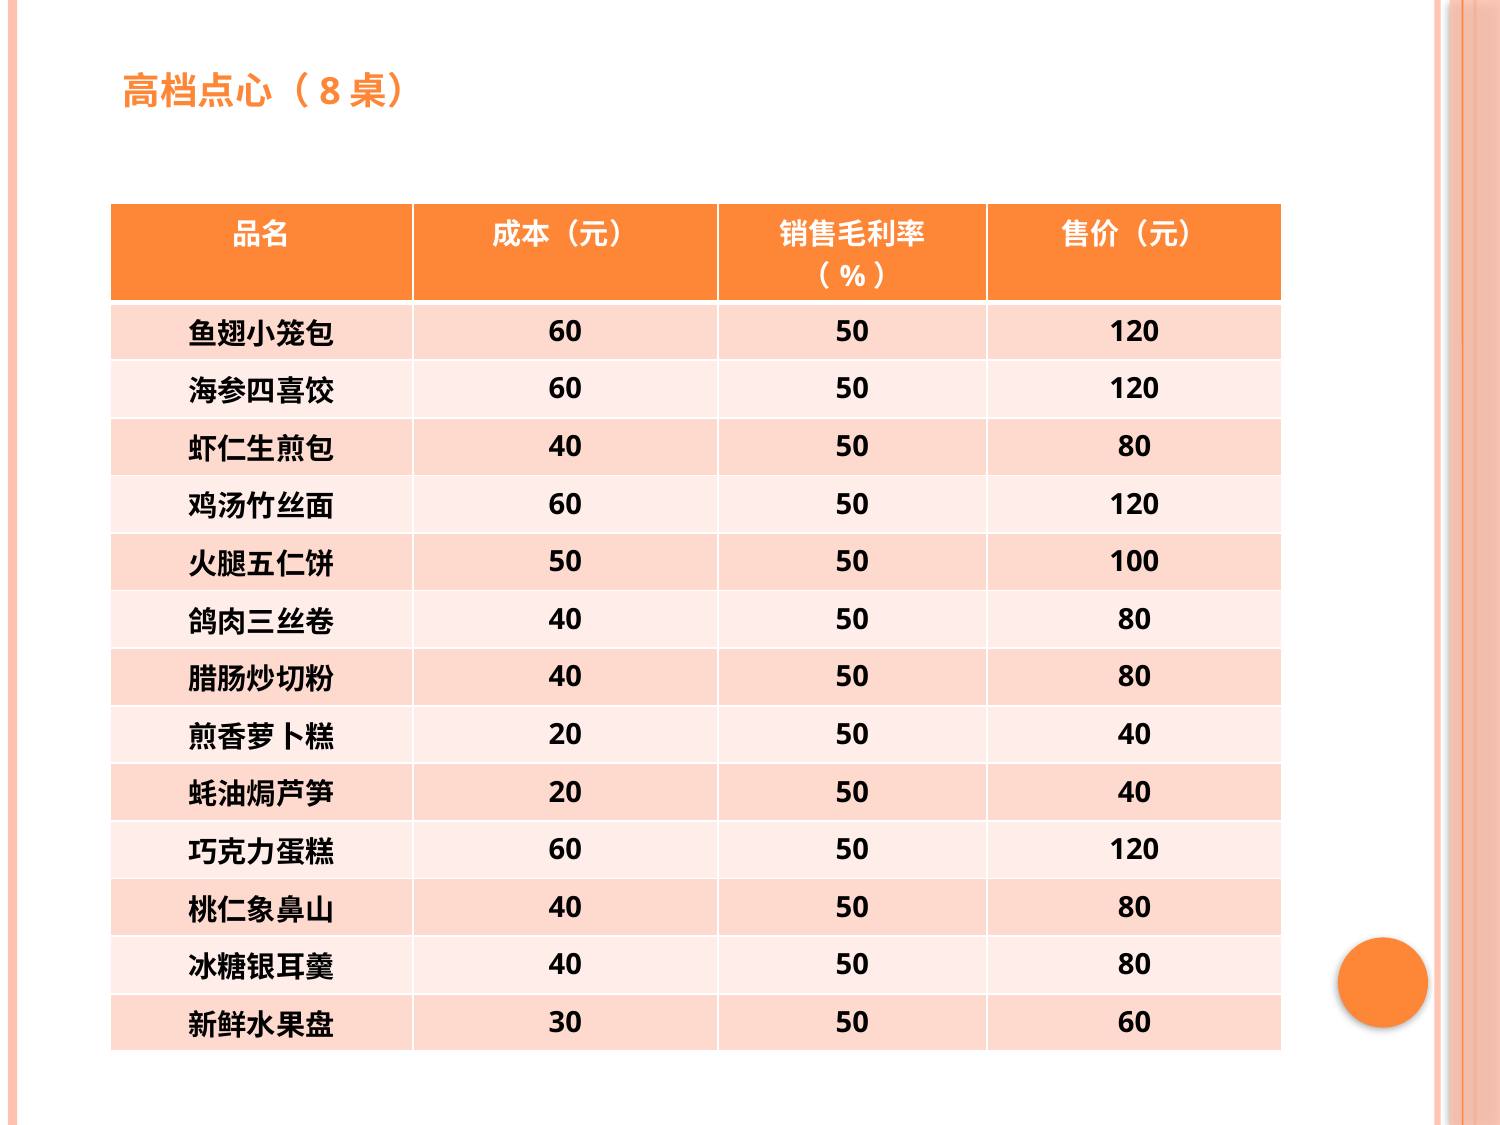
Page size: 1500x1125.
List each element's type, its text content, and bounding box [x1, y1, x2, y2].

table_cell 50 [719, 937, 986, 993]
table_cell 60 [988, 995, 1281, 1050]
table_cell 桃仁象鼻山 [111, 879, 412, 935]
table_cell 40 [988, 707, 1281, 762]
table_cell 20 [414, 707, 717, 762]
table_cell 蚝油焗芦笋 [111, 764, 412, 820]
table_cell 100 [988, 534, 1281, 590]
table_cell 80 [988, 937, 1281, 993]
table_cell 60 [414, 476, 717, 532]
table_cell 20 [414, 764, 717, 820]
table_cell 50 [719, 764, 986, 820]
table_cell 120 [988, 476, 1281, 532]
table_cell 冰糖银耳羹 [111, 937, 412, 993]
table_cell 50 [719, 822, 986, 878]
table_cell 40 [988, 764, 1281, 820]
table_header 成本（元） [414, 204, 717, 300]
table_header 品名 [111, 204, 412, 300]
table_cell 30 [414, 995, 717, 1050]
table_cell 50 [719, 591, 986, 647]
table_cell 鱼翅小笼包 [111, 305, 412, 359]
table_cell 50 [719, 879, 986, 935]
text_box 高档点心（8桌） [108, 60, 550, 120]
table_header 销售毛利率（%） [719, 204, 986, 300]
table_cell 80 [988, 879, 1281, 935]
table_header 售价（元） [988, 204, 1281, 300]
table_cell 50 [719, 361, 986, 417]
table_cell 60 [414, 822, 717, 878]
table_cell 40 [414, 591, 717, 647]
table_cell 40 [414, 419, 717, 475]
table_cell 火腿五仁饼 [111, 534, 412, 590]
table_cell 新鲜水果盘 [111, 995, 412, 1050]
table_cell 80 [988, 419, 1281, 475]
table_cell 120 [988, 361, 1281, 417]
table_cell 50 [719, 476, 986, 532]
table_cell 80 [988, 591, 1281, 647]
table_cell 60 [414, 361, 717, 417]
table_cell 50 [719, 419, 986, 475]
table_cell 50 [719, 534, 986, 590]
table_cell 120 [988, 305, 1281, 359]
table_cell 40 [414, 937, 717, 993]
table_cell 50 [719, 707, 986, 762]
table_cell 50 [414, 534, 717, 590]
table_cell 腊肠炒切粉 [111, 649, 412, 705]
table_cell 40 [414, 879, 717, 935]
table_cell 60 [414, 305, 717, 359]
table_cell 120 [988, 822, 1281, 878]
table_cell 煎香萝卜糕 [111, 707, 412, 762]
table_cell 40 [414, 649, 717, 705]
table_cell 海参四喜饺 [111, 361, 412, 417]
table_cell 巧克力蛋糕 [111, 822, 412, 878]
table_cell 50 [719, 995, 986, 1050]
table_cell 虾仁生煎包 [111, 419, 412, 475]
table_cell 鸽肉三丝卷 [111, 591, 412, 647]
table_cell 鸡汤竹丝面 [111, 476, 412, 532]
table_cell 50 [719, 649, 986, 705]
table_cell 50 [719, 305, 986, 359]
table_cell 80 [988, 649, 1281, 705]
